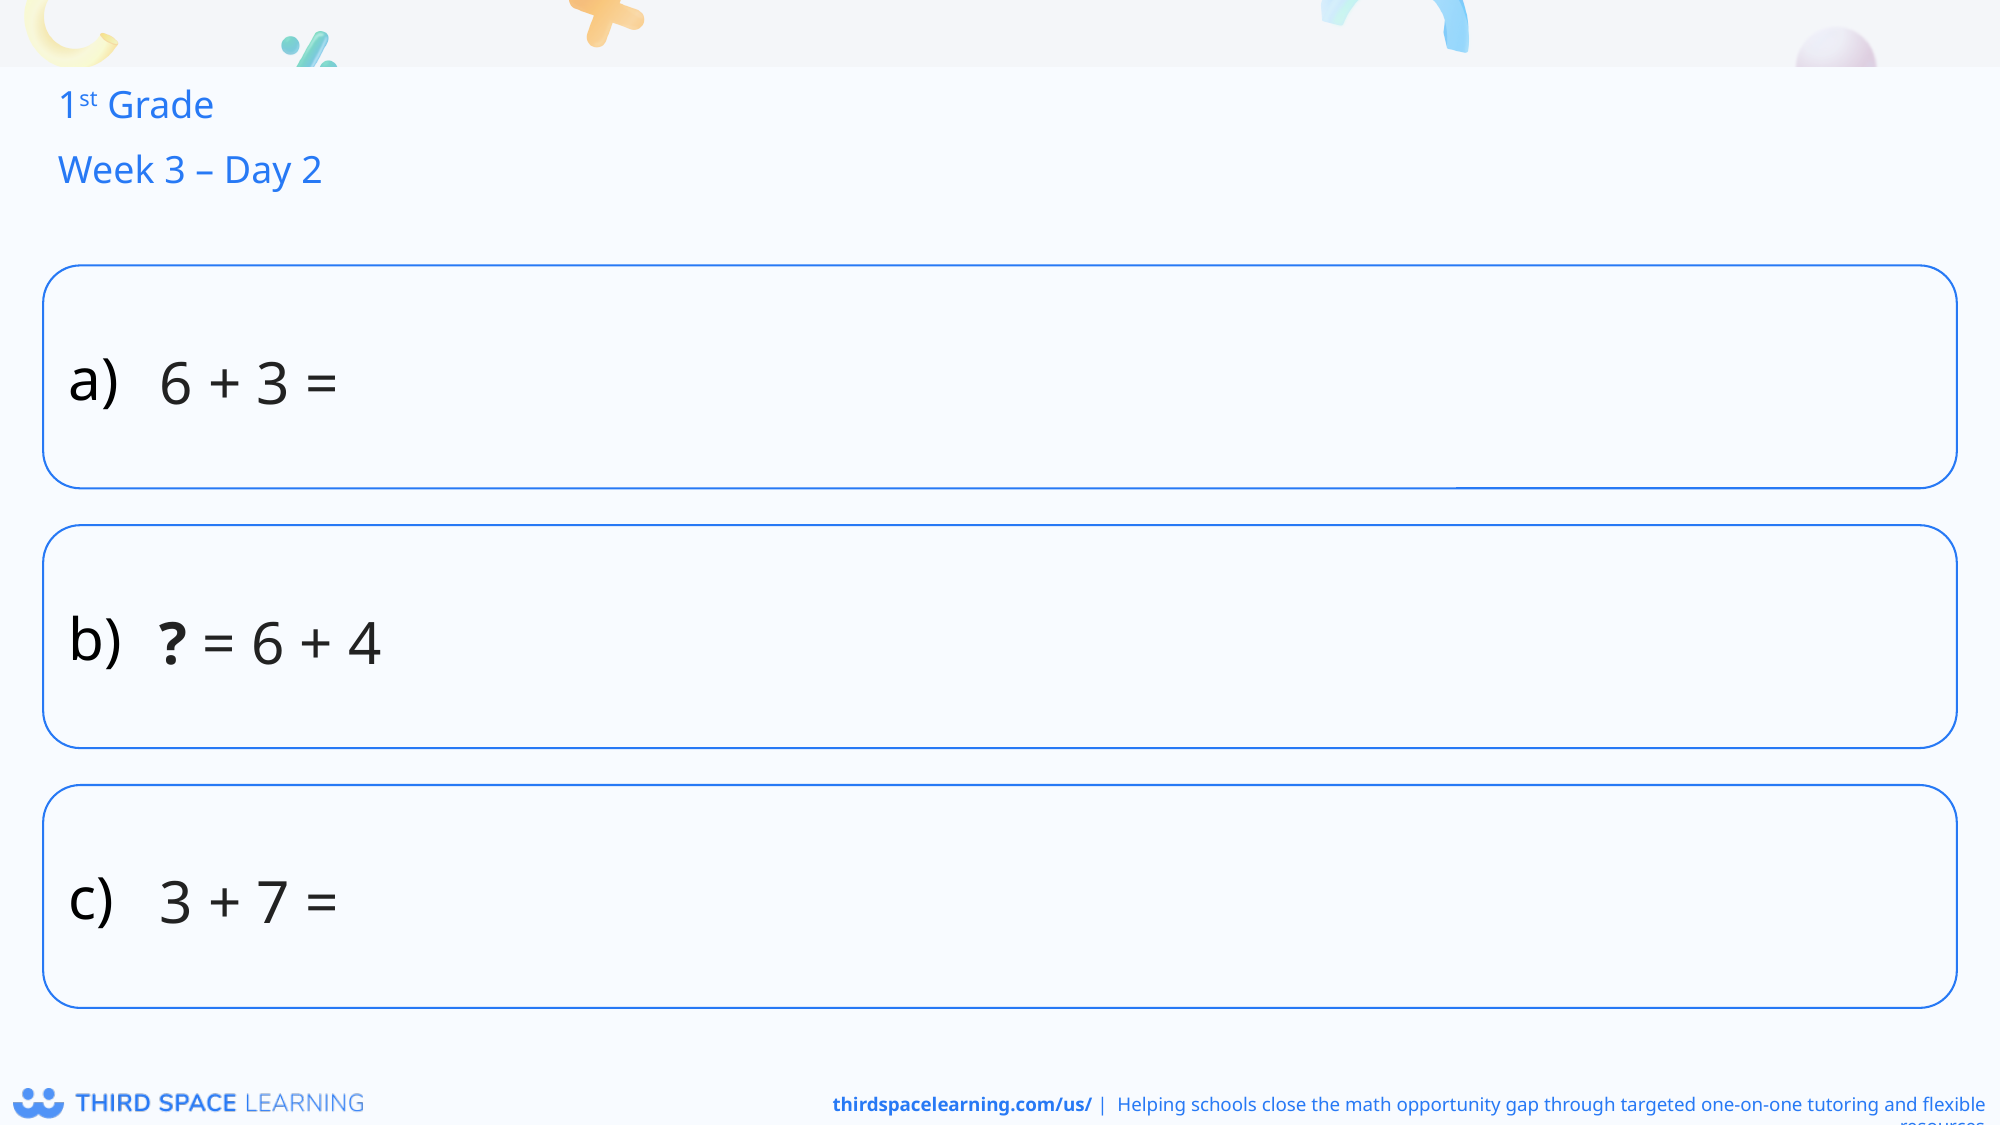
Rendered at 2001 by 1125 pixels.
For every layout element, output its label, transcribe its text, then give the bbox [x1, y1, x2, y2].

picture [0, 0, 2000, 67]
list ? = 6 + 4 [144, 548, 1922, 734]
list 3 + 7 = [144, 807, 1922, 994]
picture [13, 1088, 365, 1119]
text_box 1st Grade Week 3 – Day 2 [43, 73, 509, 212]
list 6 + 3 = [144, 288, 1922, 474]
